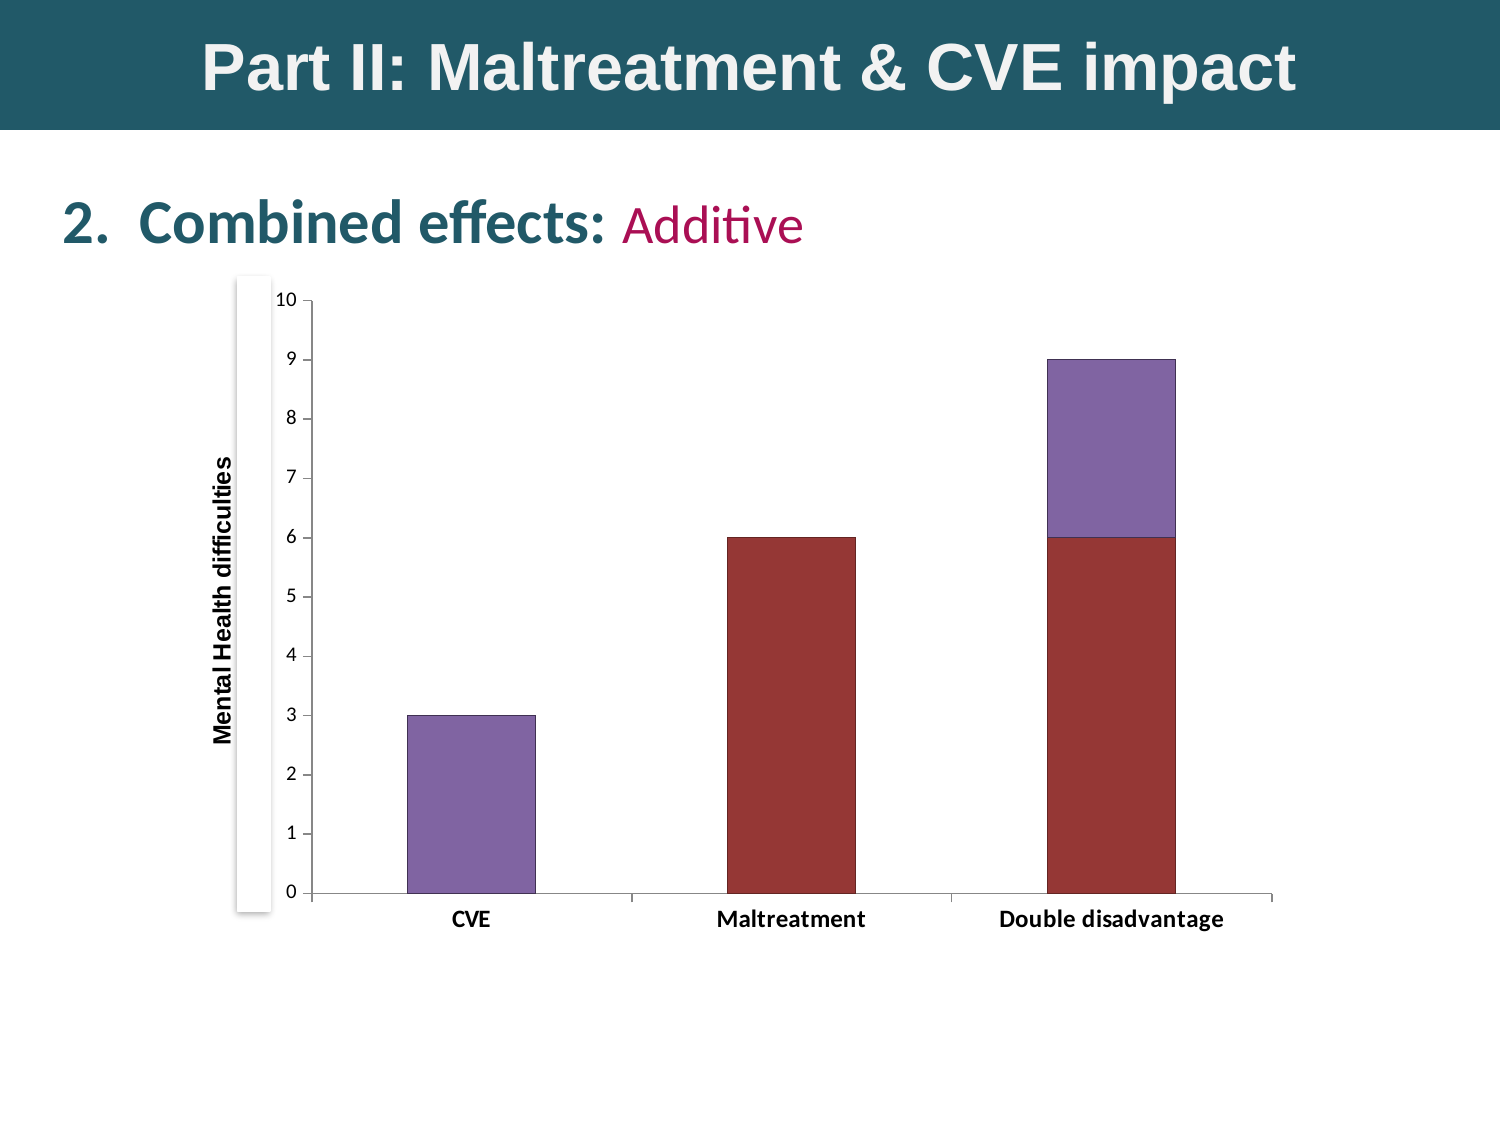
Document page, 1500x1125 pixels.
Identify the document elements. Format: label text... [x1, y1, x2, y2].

chart [184, 276, 1295, 947]
text_box 2. Combined effects: Additive [48, 173, 1373, 263]
text_box Part II: Maltreatment & CVE impact [0, 0, 1500, 130]
